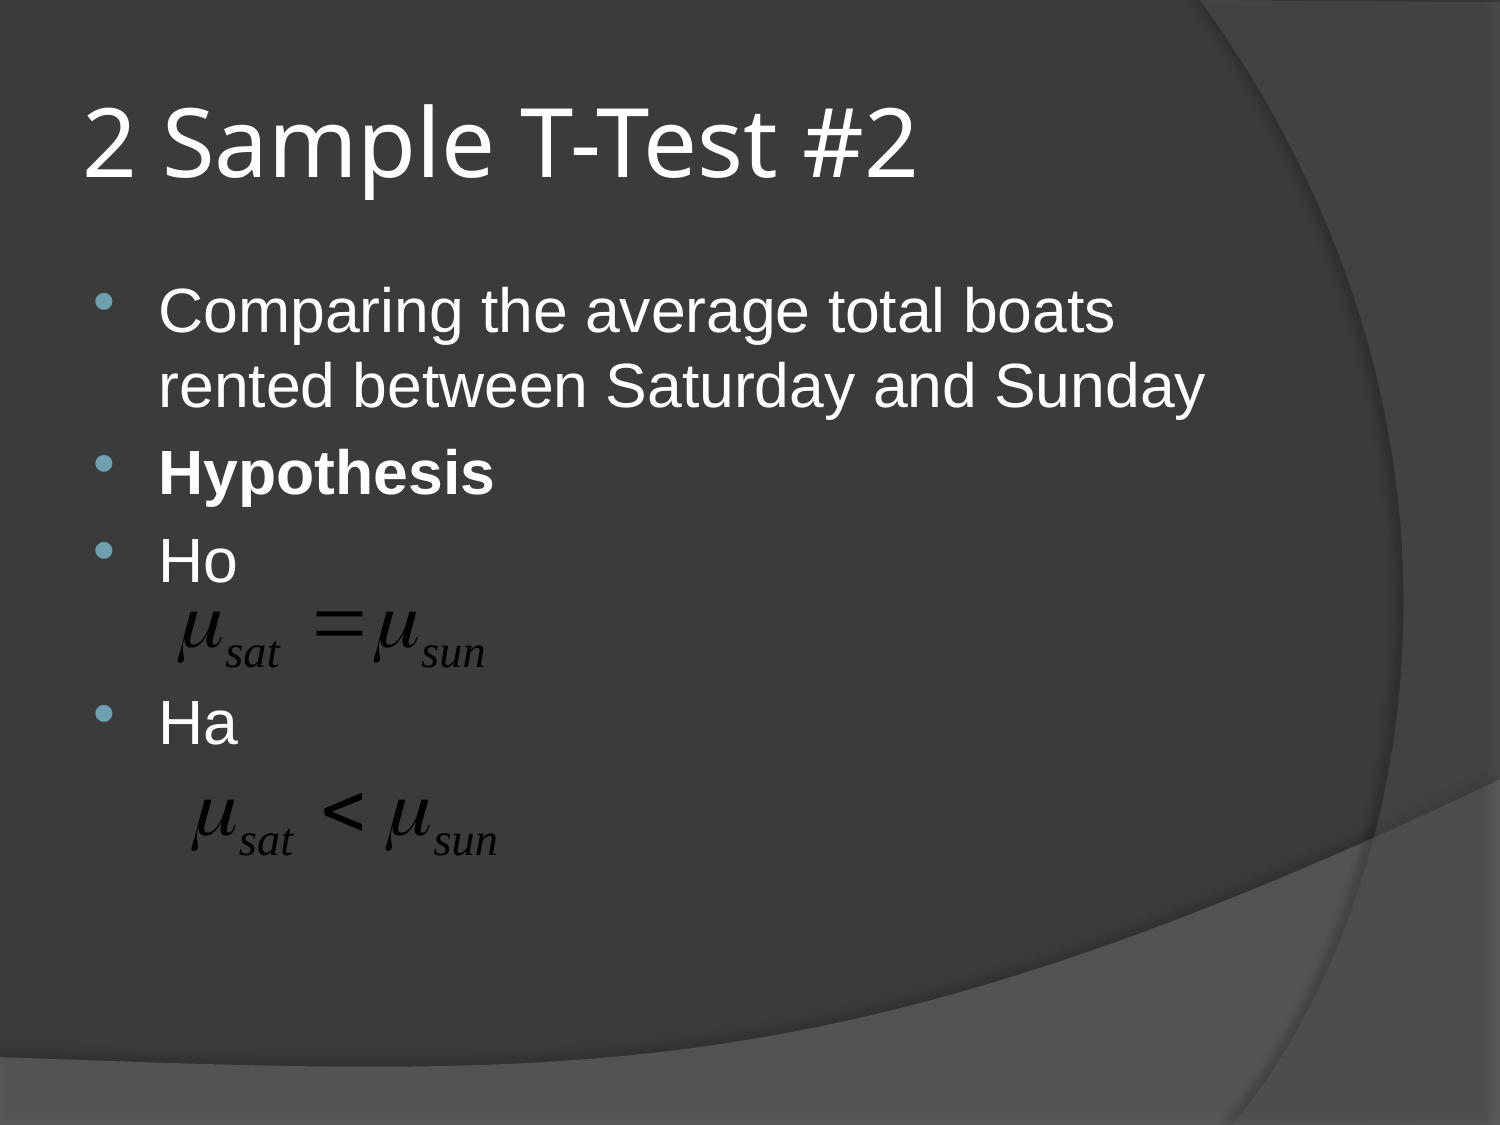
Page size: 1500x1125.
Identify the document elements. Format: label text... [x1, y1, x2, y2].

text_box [175, 755, 513, 876]
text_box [162, 568, 500, 688]
title 2 Sample T-Test #2 [75, 45, 1300, 233]
list Comparing the average total boats rented between Saturday and Sunday Hypothesis Ho Ha [75, 262, 1300, 1005]
